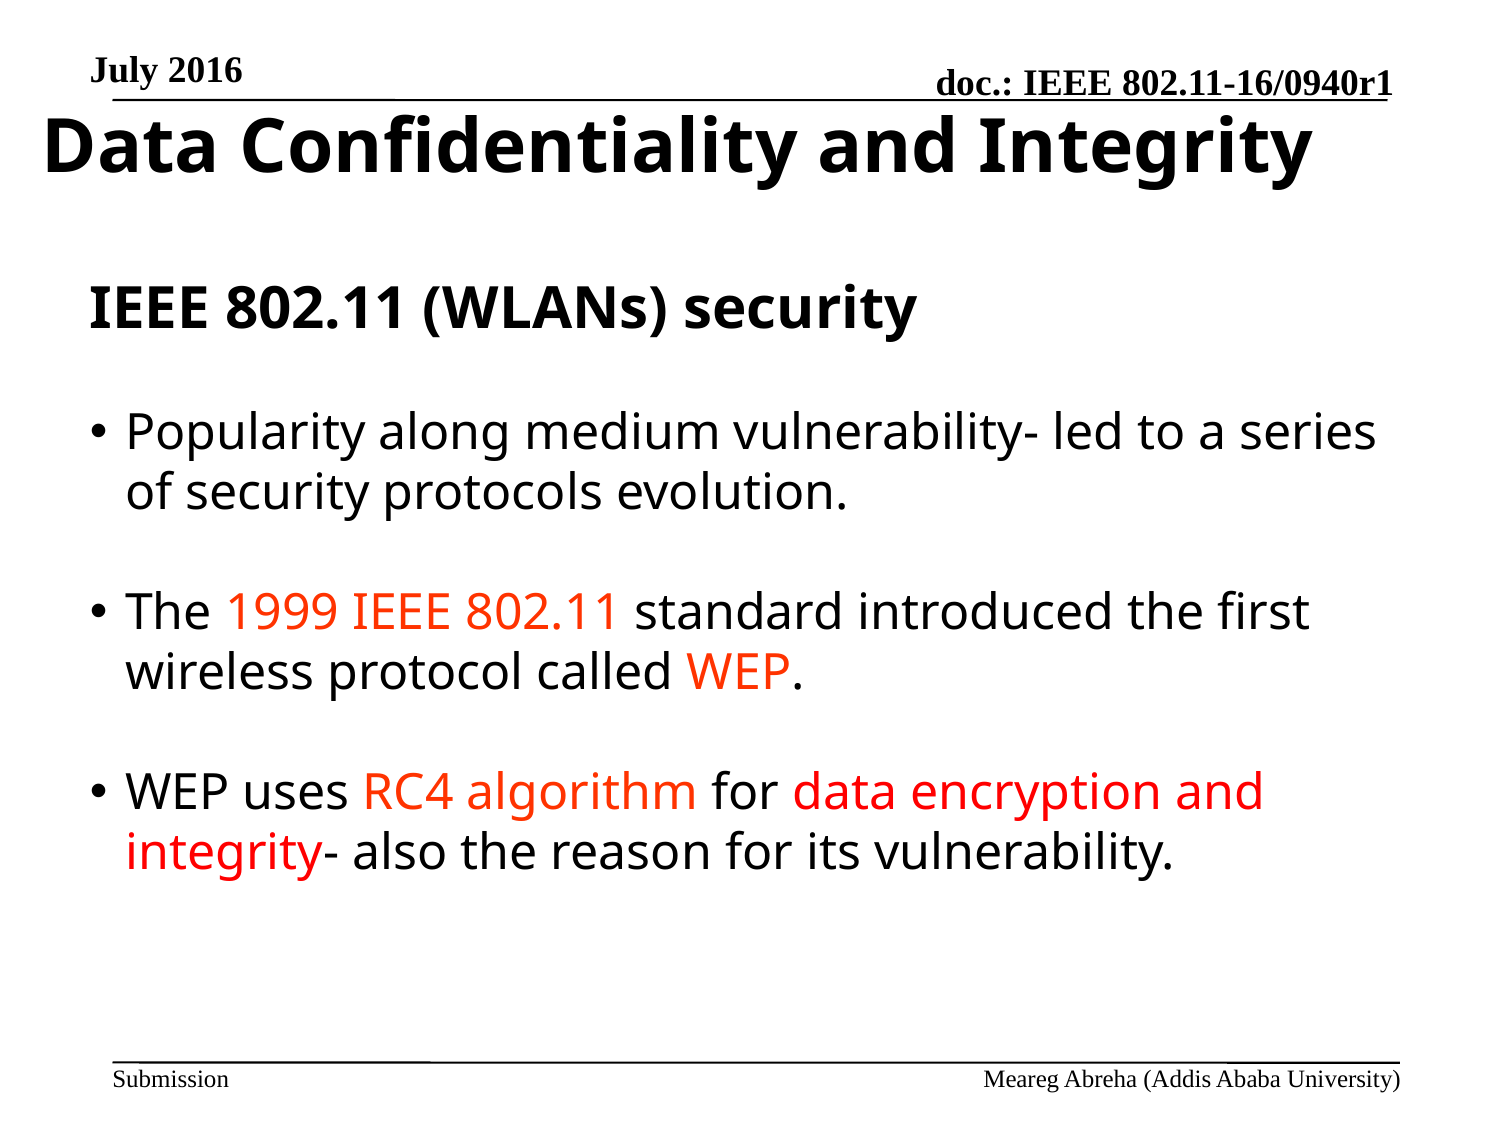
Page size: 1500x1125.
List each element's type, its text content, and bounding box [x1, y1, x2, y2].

text_box July 2016 [74, 37, 258, 98]
text_box [75, 45, 1425, 232]
text_box IEEE 802.11 (WLANs) security Popularity along medium vulnerability- led to a series of security protocols evolution. The 1999 IEEE 802.11 standard introduced the first wireless protocol called WEP. WEP uses RC4 algorithm for data encryption and integrity- also the reason for its vulnerability. [75, 262, 1425, 1005]
text_box Data Confidentiality and Integrity [27, 90, 1350, 183]
footer Meareg Abreha (Addis Ababa University) [902, 1061, 1402, 1093]
